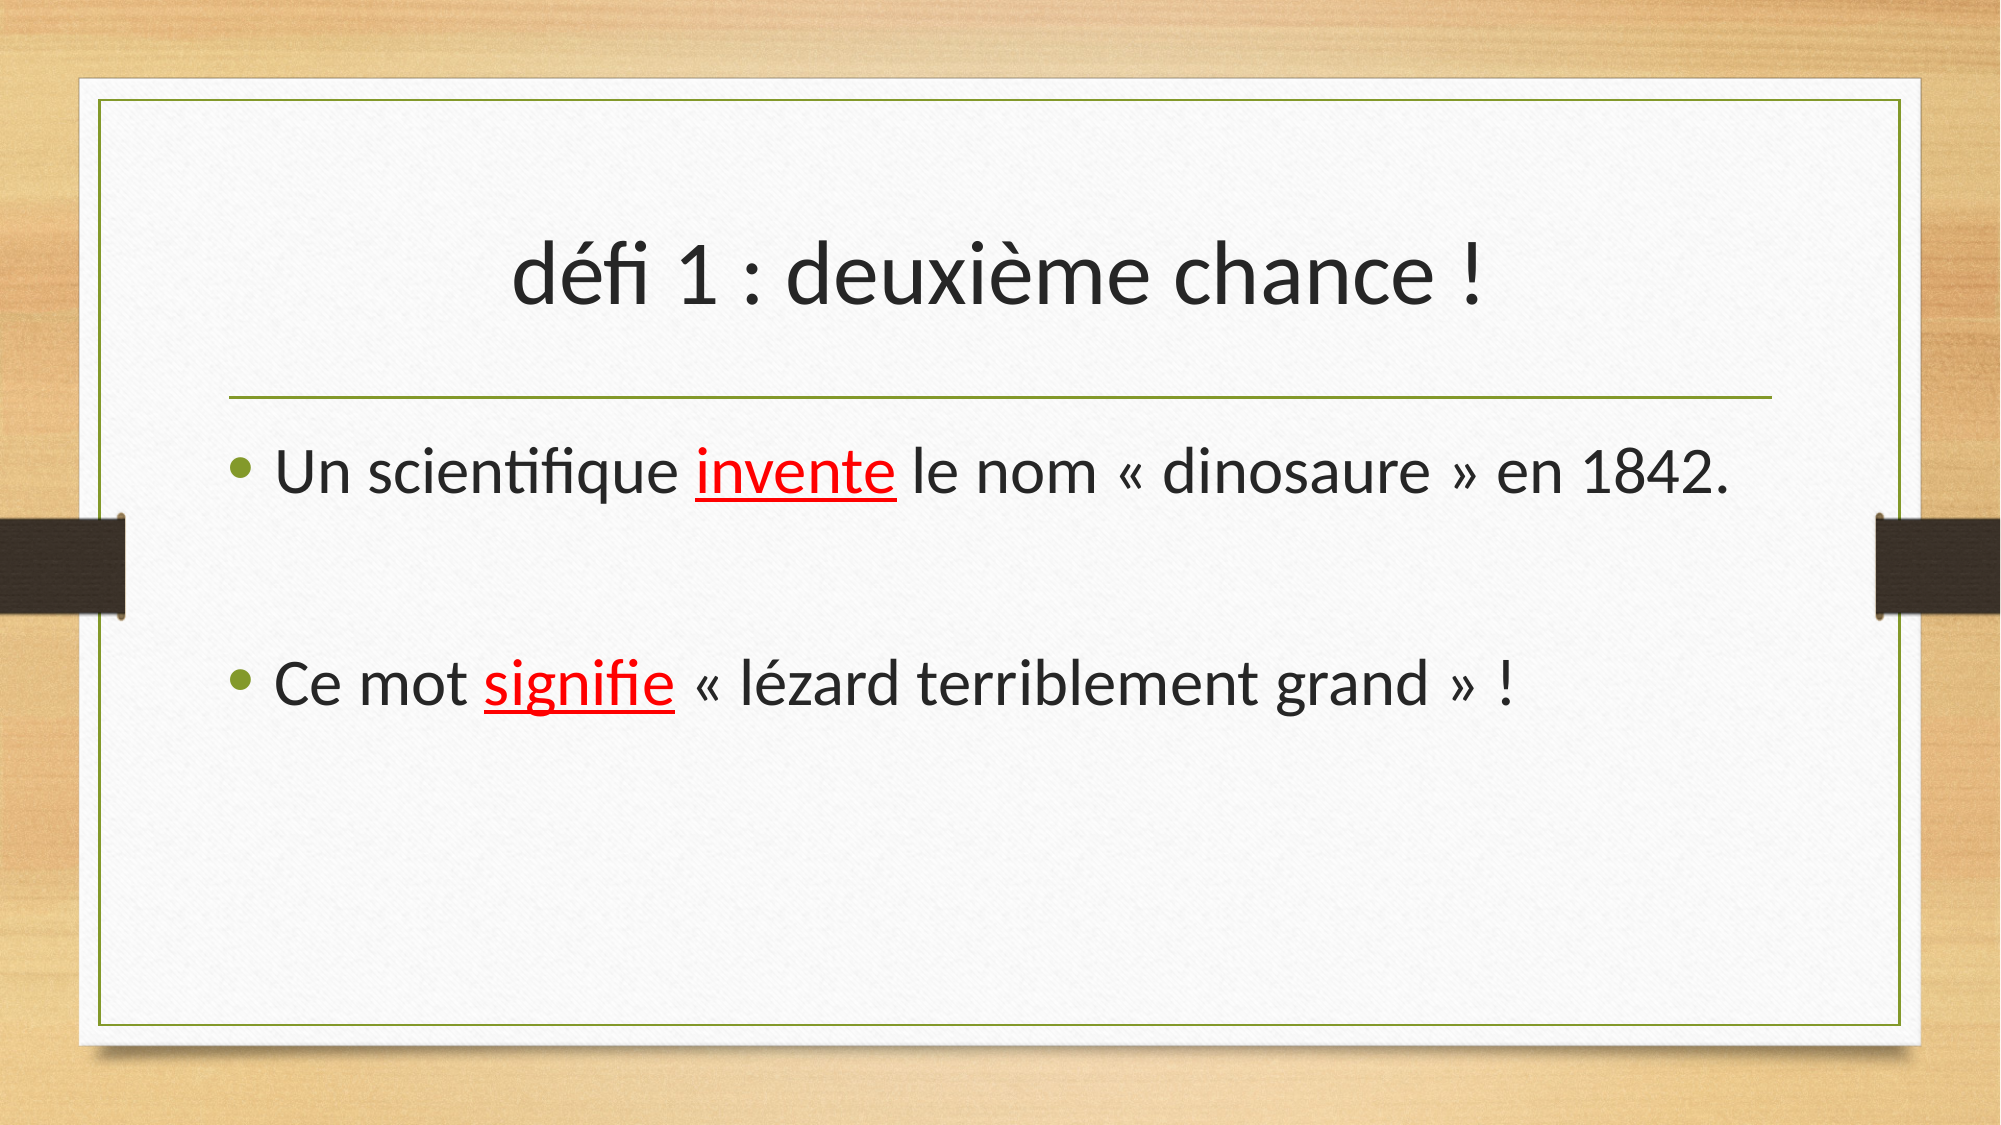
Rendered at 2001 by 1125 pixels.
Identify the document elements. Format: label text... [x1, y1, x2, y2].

list Un scientifique invente le nom « dinosaure » en 1842. Ce mot signifie « lézard terriblement grand » ! [212, 419, 1818, 964]
picture [0, 0, 2001, 1125]
title défi 1 : deuxième chance ! [212, 161, 1788, 375]
